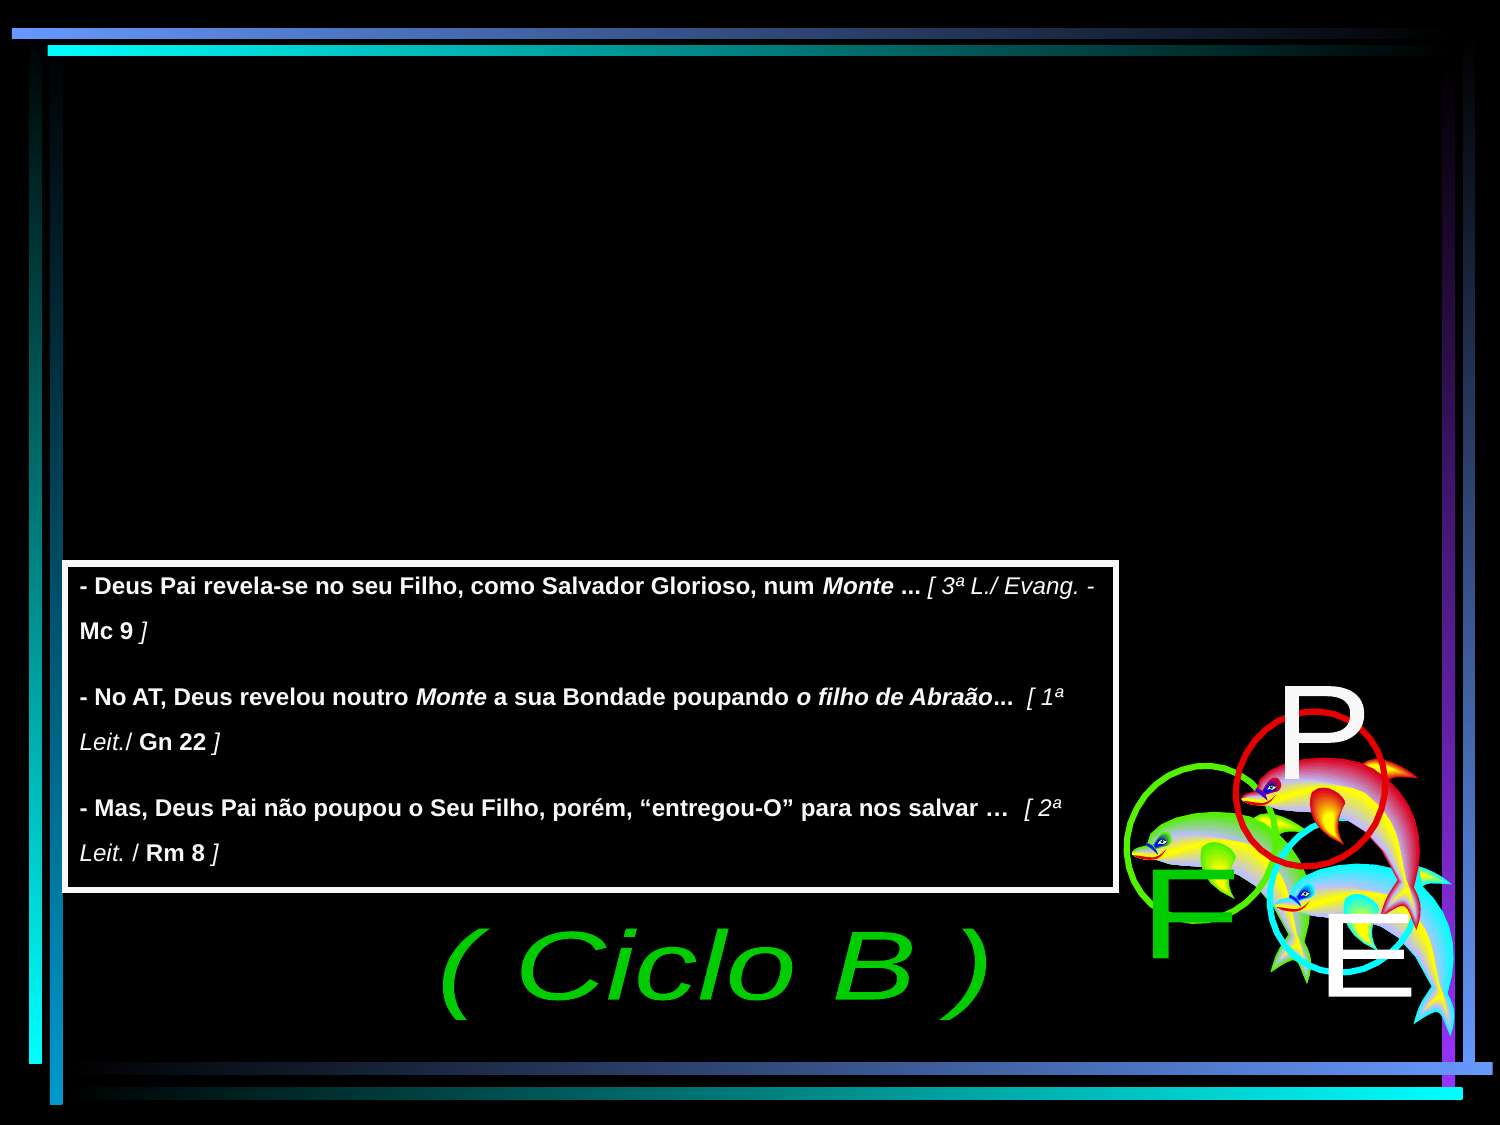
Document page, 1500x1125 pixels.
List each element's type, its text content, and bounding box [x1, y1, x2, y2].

text_box - Deus Pai revela-se no seu Filho, como Salvador Glorioso, num Monte ... [ 3ª L./ Evang. - Mc 9 ] - No AT, Deus revelou noutro Monte a sua Bondade poupando o filho de Abraão... [ 1ª Leit./ Gn 22 ] - Mas, Deus Pai não poupou o Seu Filho, porém, “entregou-O” para nos salvar … [ 2ª Leit. / Rm 8 ] [64, 563, 1117, 890]
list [1135, 721, 1500, 987]
